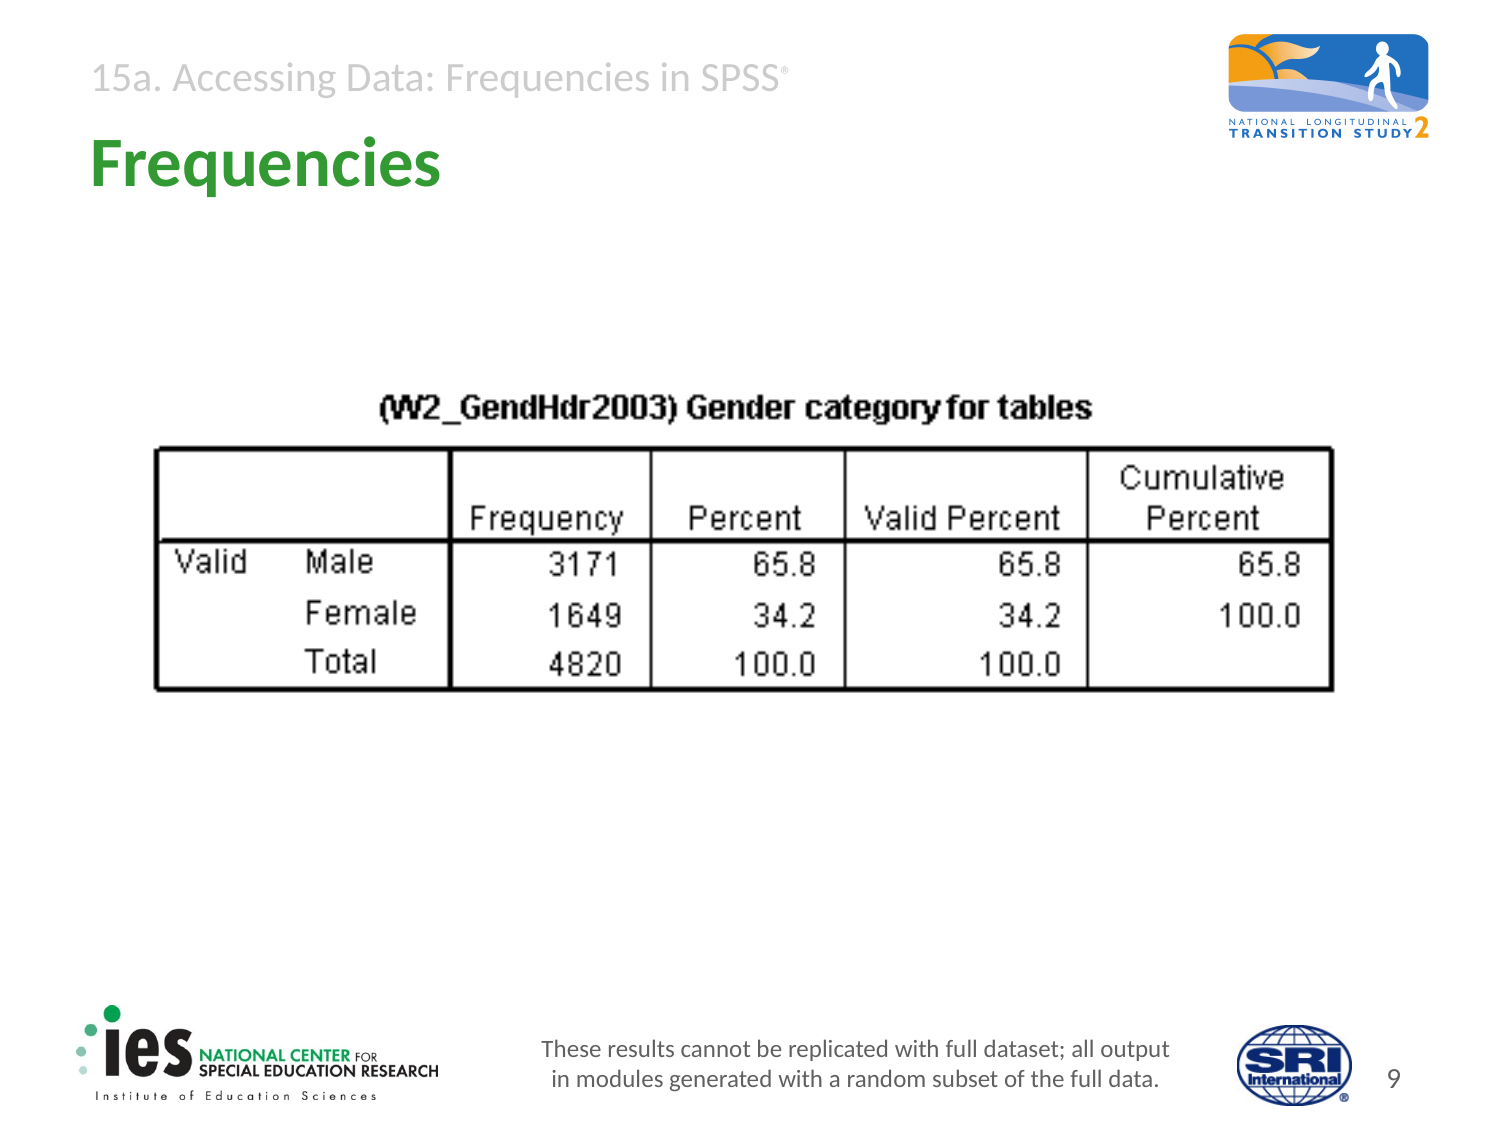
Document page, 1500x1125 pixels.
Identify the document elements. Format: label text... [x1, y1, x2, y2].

picture [1237, 1025, 1352, 1106]
picture [76, 1005, 438, 1100]
footer These results cannot be replicated with full dataset; all output in modules generated with a random subset of the full data. [437, 1024, 1276, 1104]
slide_number 8 [1312, 1051, 1417, 1125]
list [124, 374, 1362, 720]
title Frequencies [74, 90, 1426, 226]
